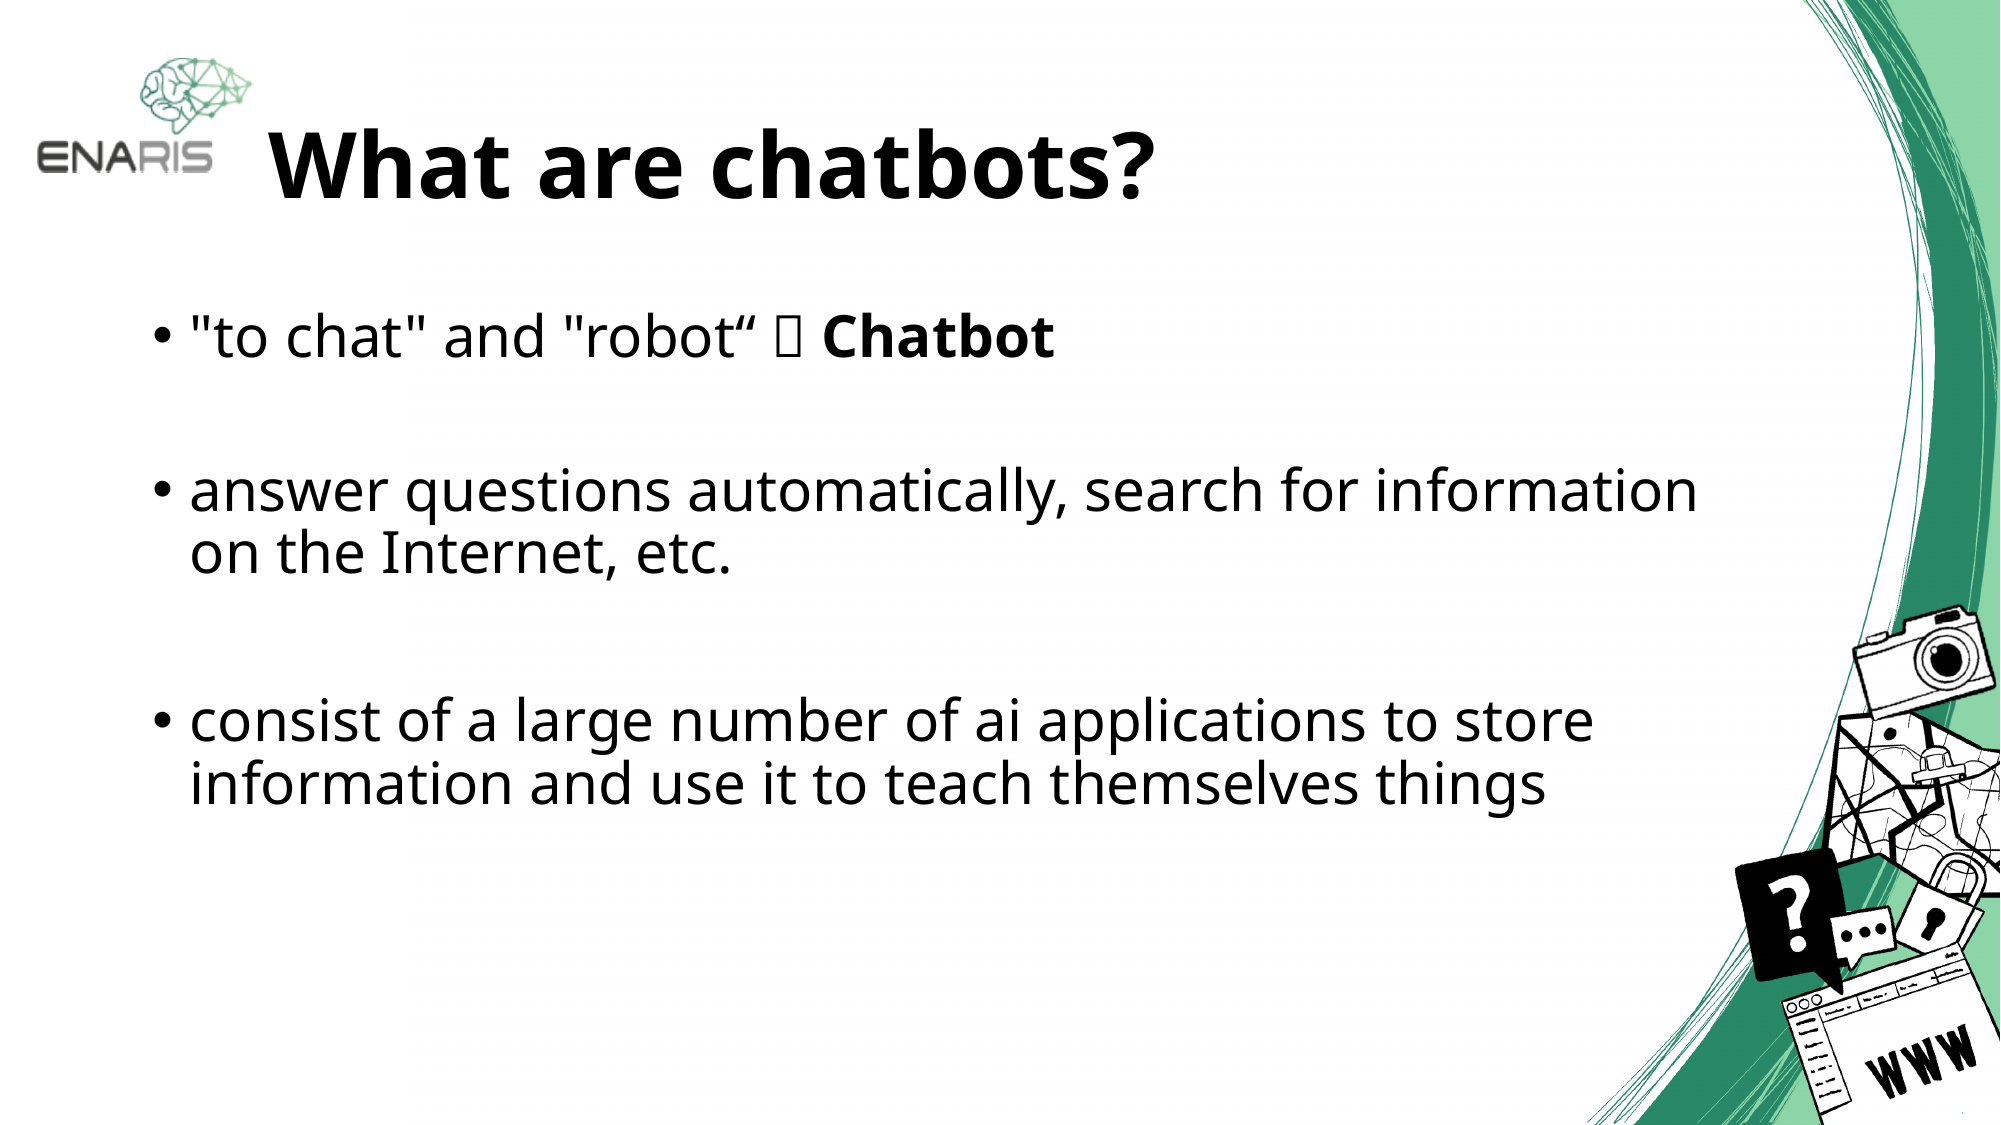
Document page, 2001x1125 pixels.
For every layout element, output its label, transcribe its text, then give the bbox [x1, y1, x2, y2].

picture [37, 58, 254, 173]
picture [408, 0, 2000, 1125]
title What are chatbots? [253, 59, 1863, 278]
list "to chat" and "robot“  Chatbot answer questions automatically, search for information on the Internet, etc. consist of a large number of ai applications to store information and use it to teach themselves things [137, 299, 1728, 1014]
